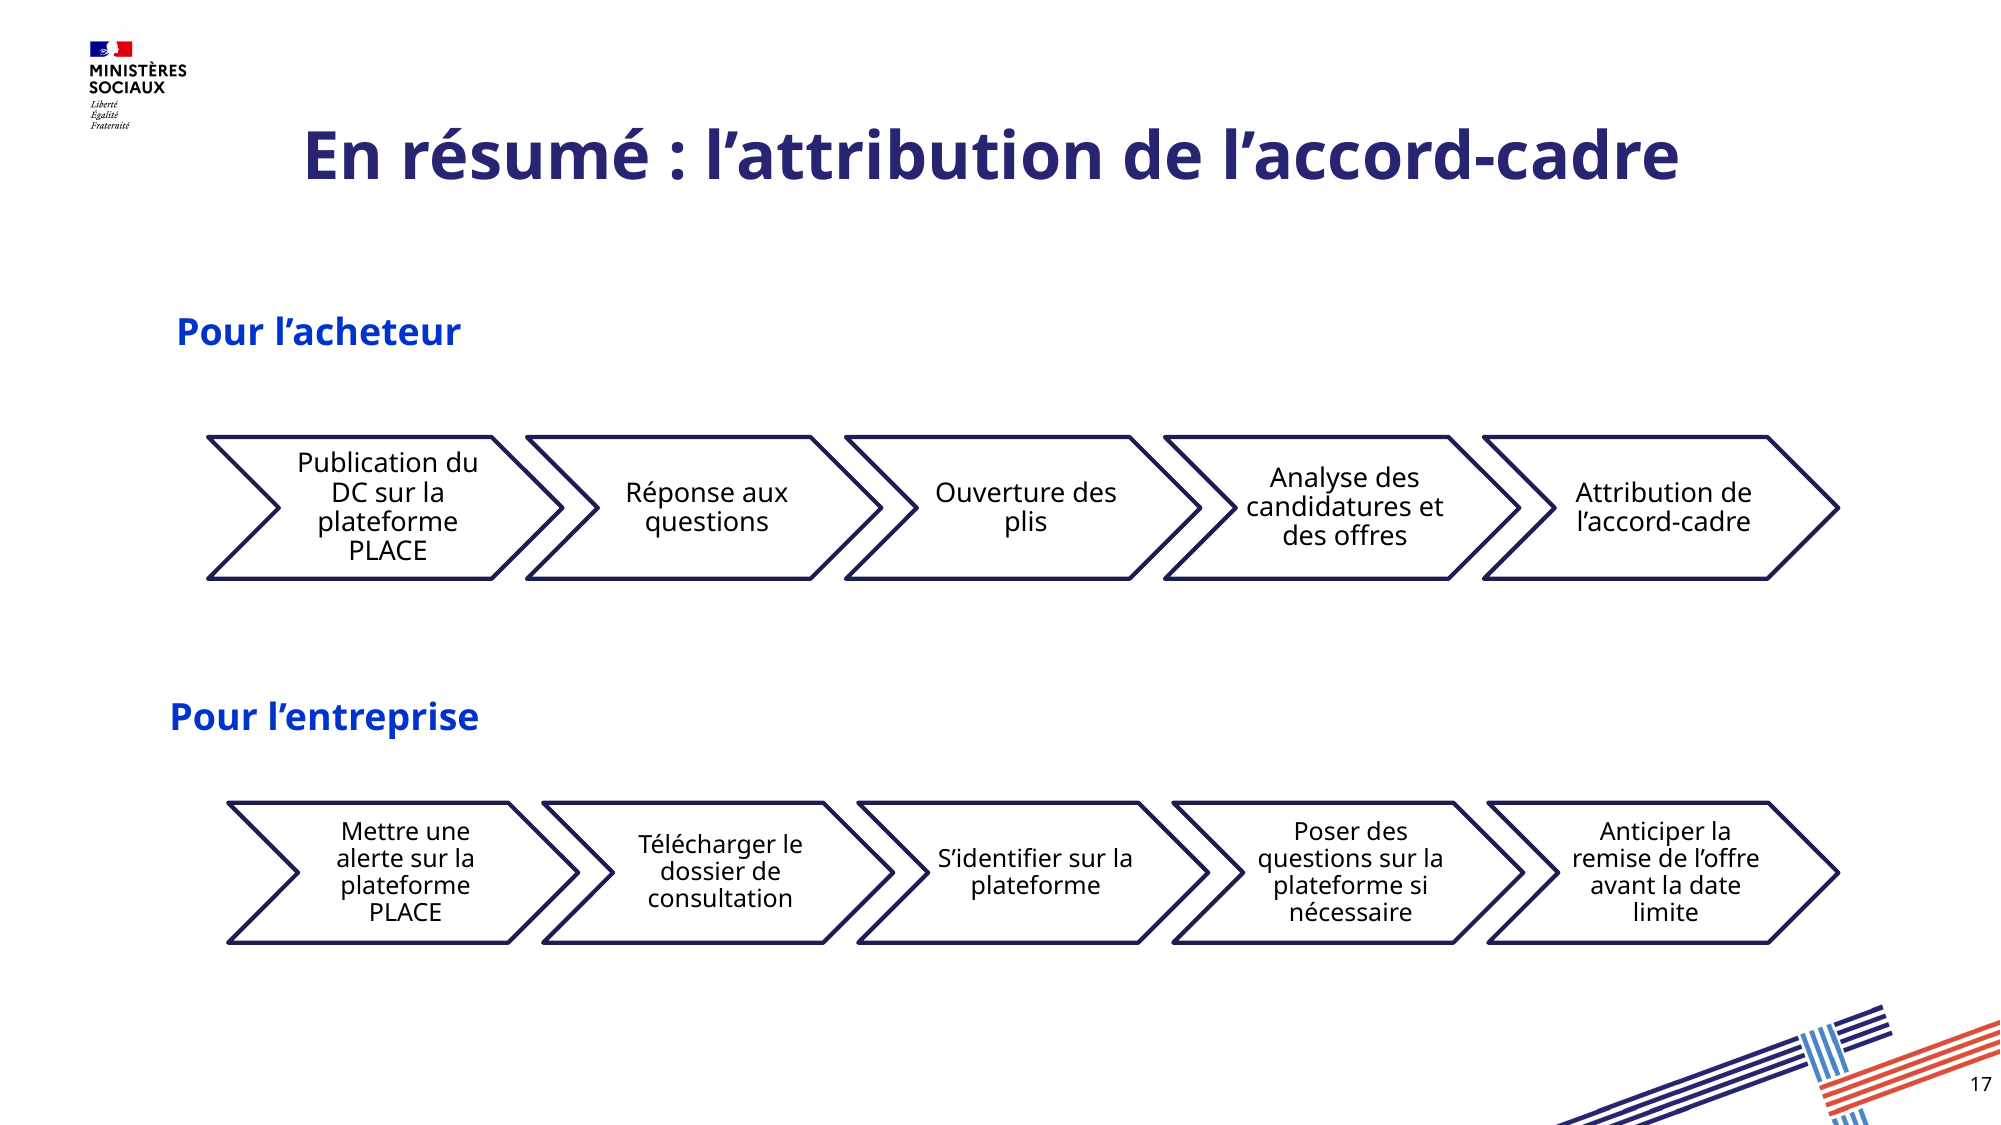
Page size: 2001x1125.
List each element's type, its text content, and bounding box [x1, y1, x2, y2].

text_box Pour l’entreprise [154, 685, 223, 746]
title En résumé : l’attribution de l’accord-cadre [70, 99, 1914, 218]
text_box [227, 697, 1839, 1050]
picture [1550, 1050, 1618, 1125]
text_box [207, 330, 1840, 686]
picture [1839, 943, 2000, 1125]
text_box Pour l’acheteur [161, 300, 661, 361]
slide_number 17 [1618, 1046, 1993, 1125]
picture [75, 26, 201, 99]
